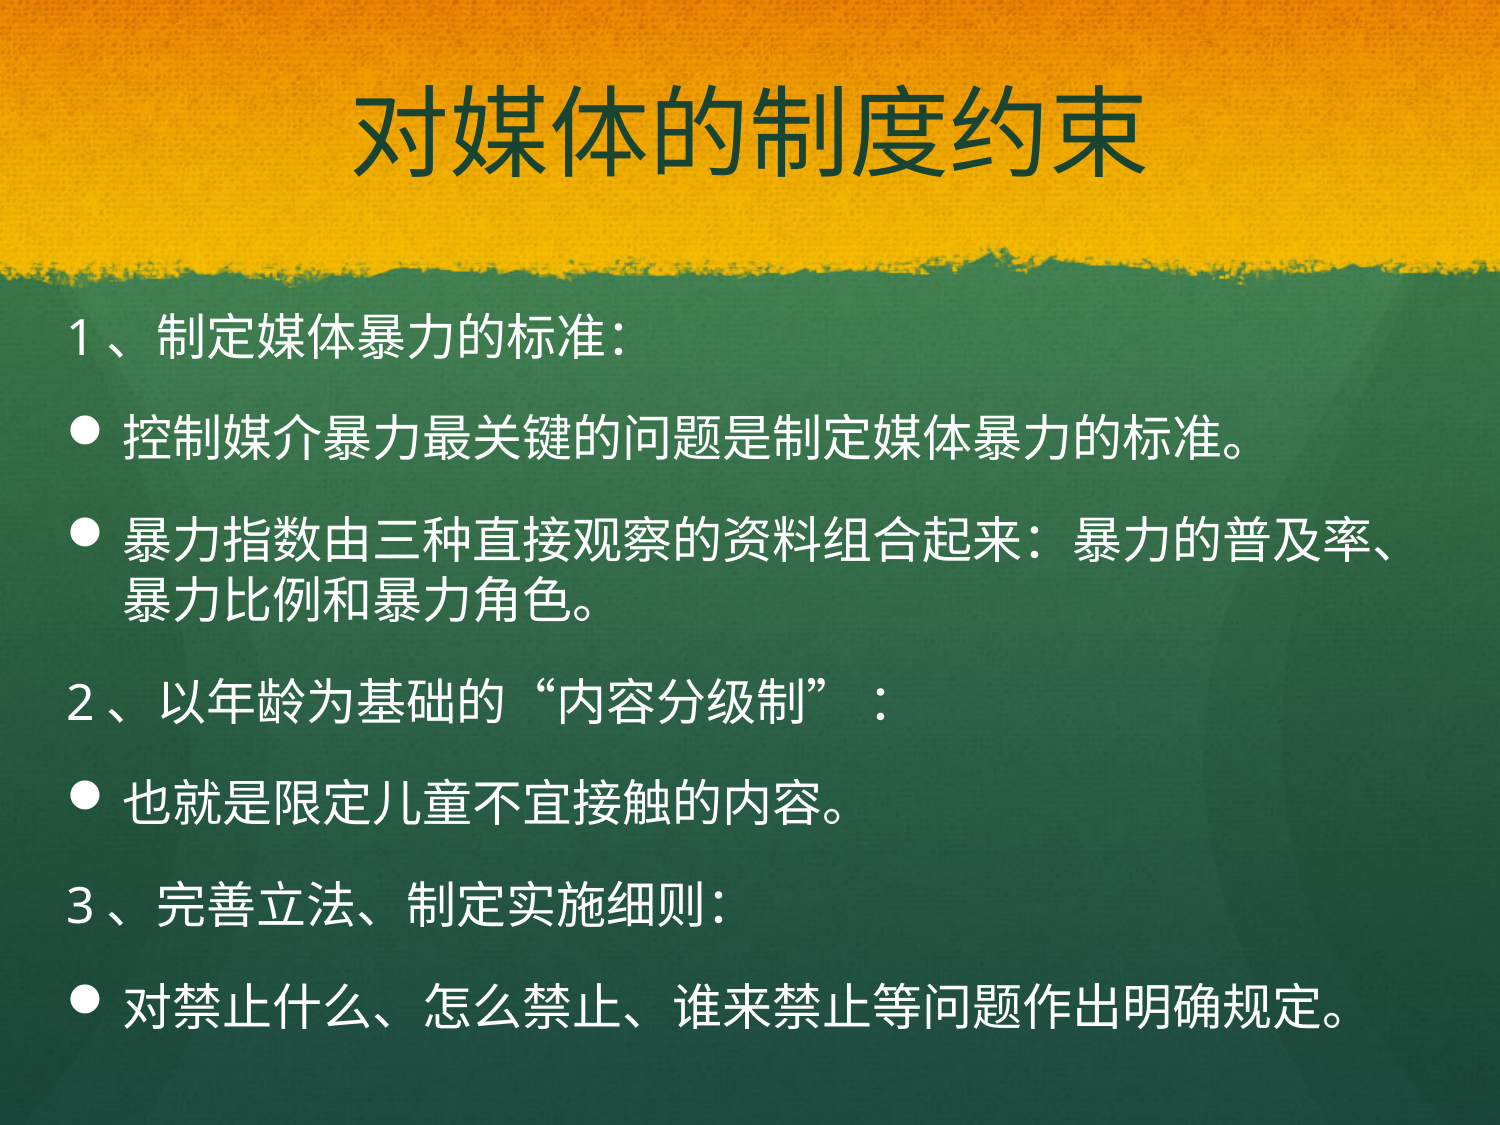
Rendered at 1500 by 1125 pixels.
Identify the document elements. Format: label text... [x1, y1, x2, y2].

list 1、制定媒体暴力的标准： 控制媒介暴力最关键的问题是制定媒体暴力的标准。 暴力指数由三种直接观察的资料组合起来：暴力的普及率、暴力比例和暴力角色。 2、以年龄为基础的“内容分级制” ： 也就是限定儿童不宜接触的内容。 3、完善立法、制定实施细则： 对禁止什么、怎么禁止、谁来禁止等问题作出明确规定。 [51, 297, 1459, 1125]
picture [0, 0, 1500, 1125]
title 对媒体的制度约束 [125, 13, 1375, 246]
